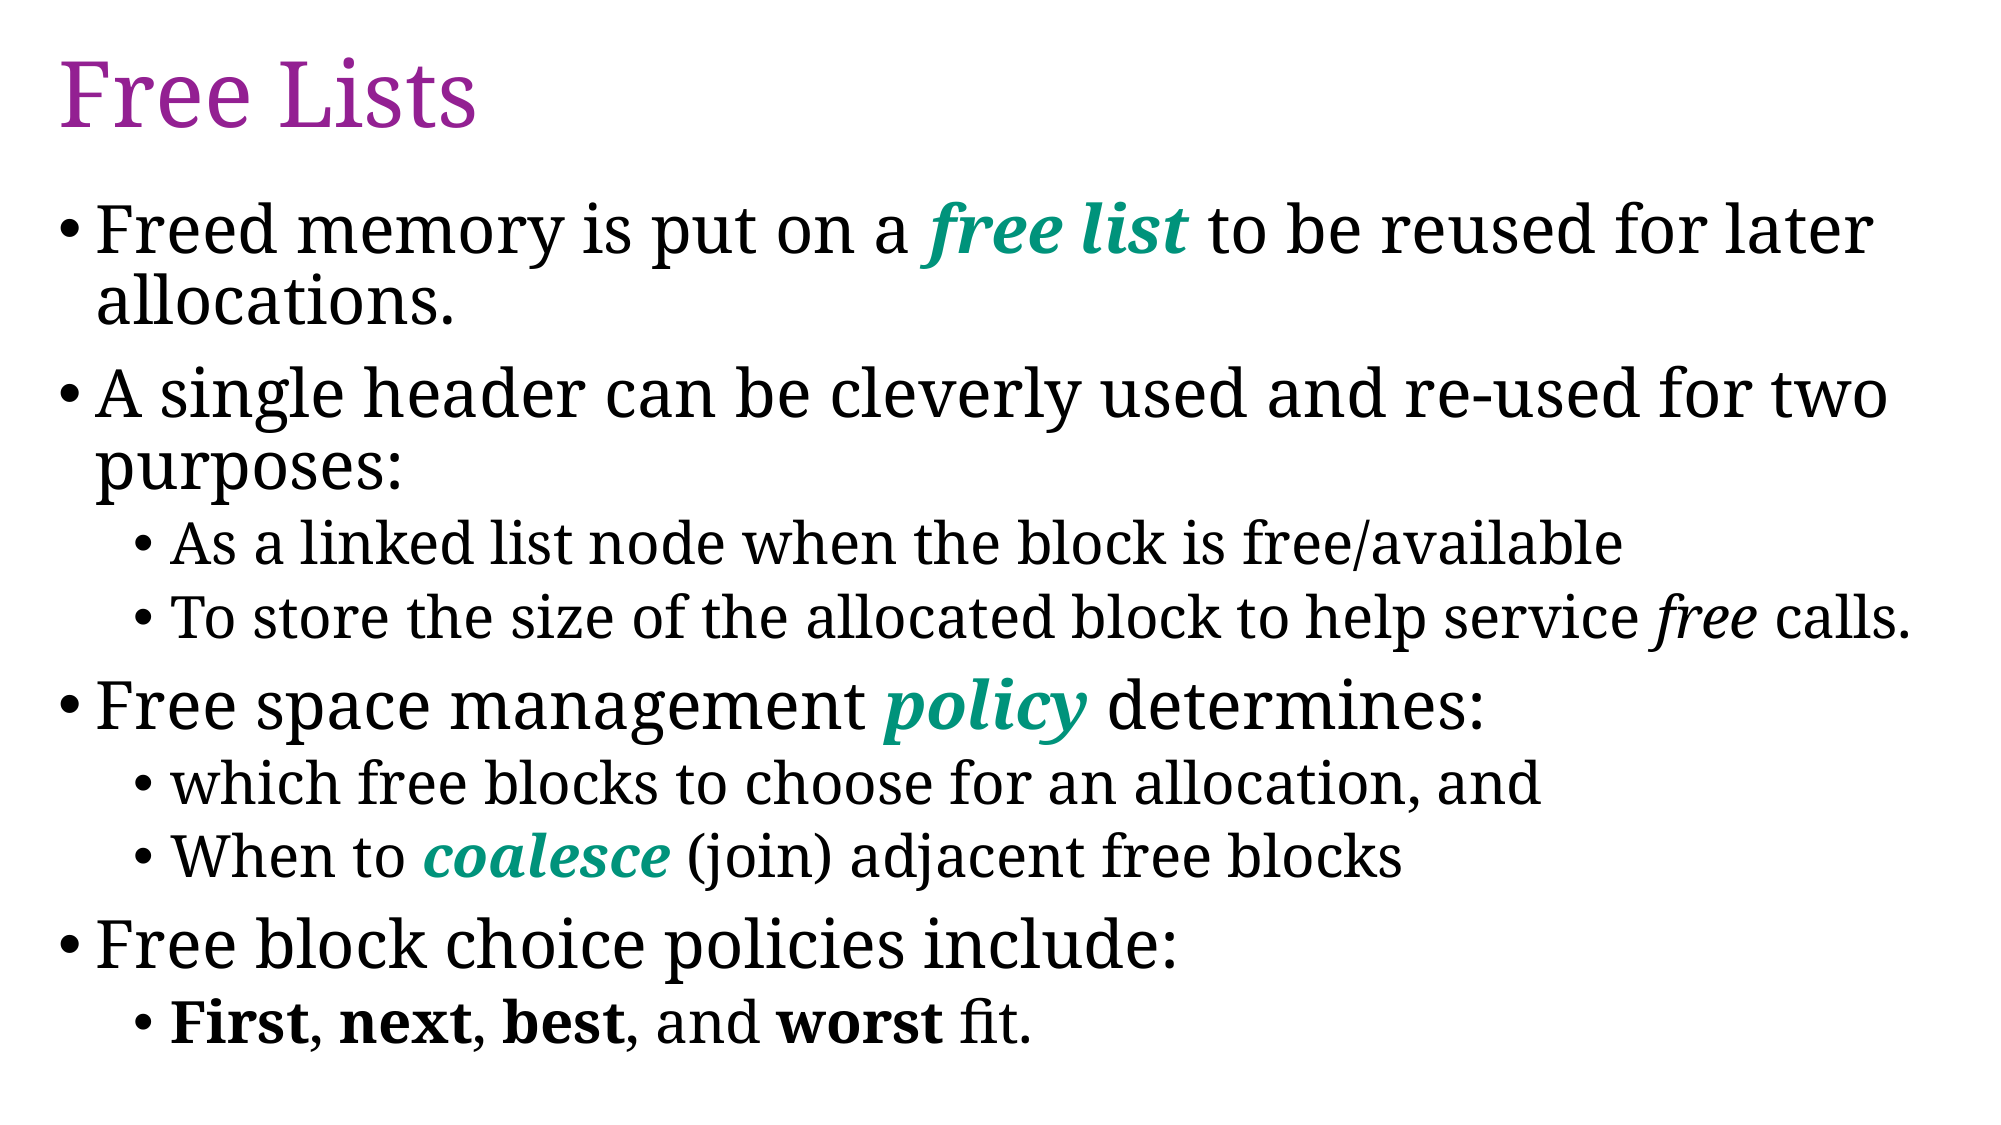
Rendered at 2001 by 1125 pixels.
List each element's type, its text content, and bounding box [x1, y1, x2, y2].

title Free Lists [43, 25, 1953, 171]
list Freed memory is put on a free list to be reused for later allocations. A single header can be cleverly used and re-used for two purposes: As a linked list node when the block is free/available To store the size of the allocated block to help service free calls. Free space management policy determines: which free blocks to choose for an allocation, and When to coalesce (join) adjacent free blocks Free block choice policies include: First, next, best, and worst fit. [43, 188, 1953, 1106]
